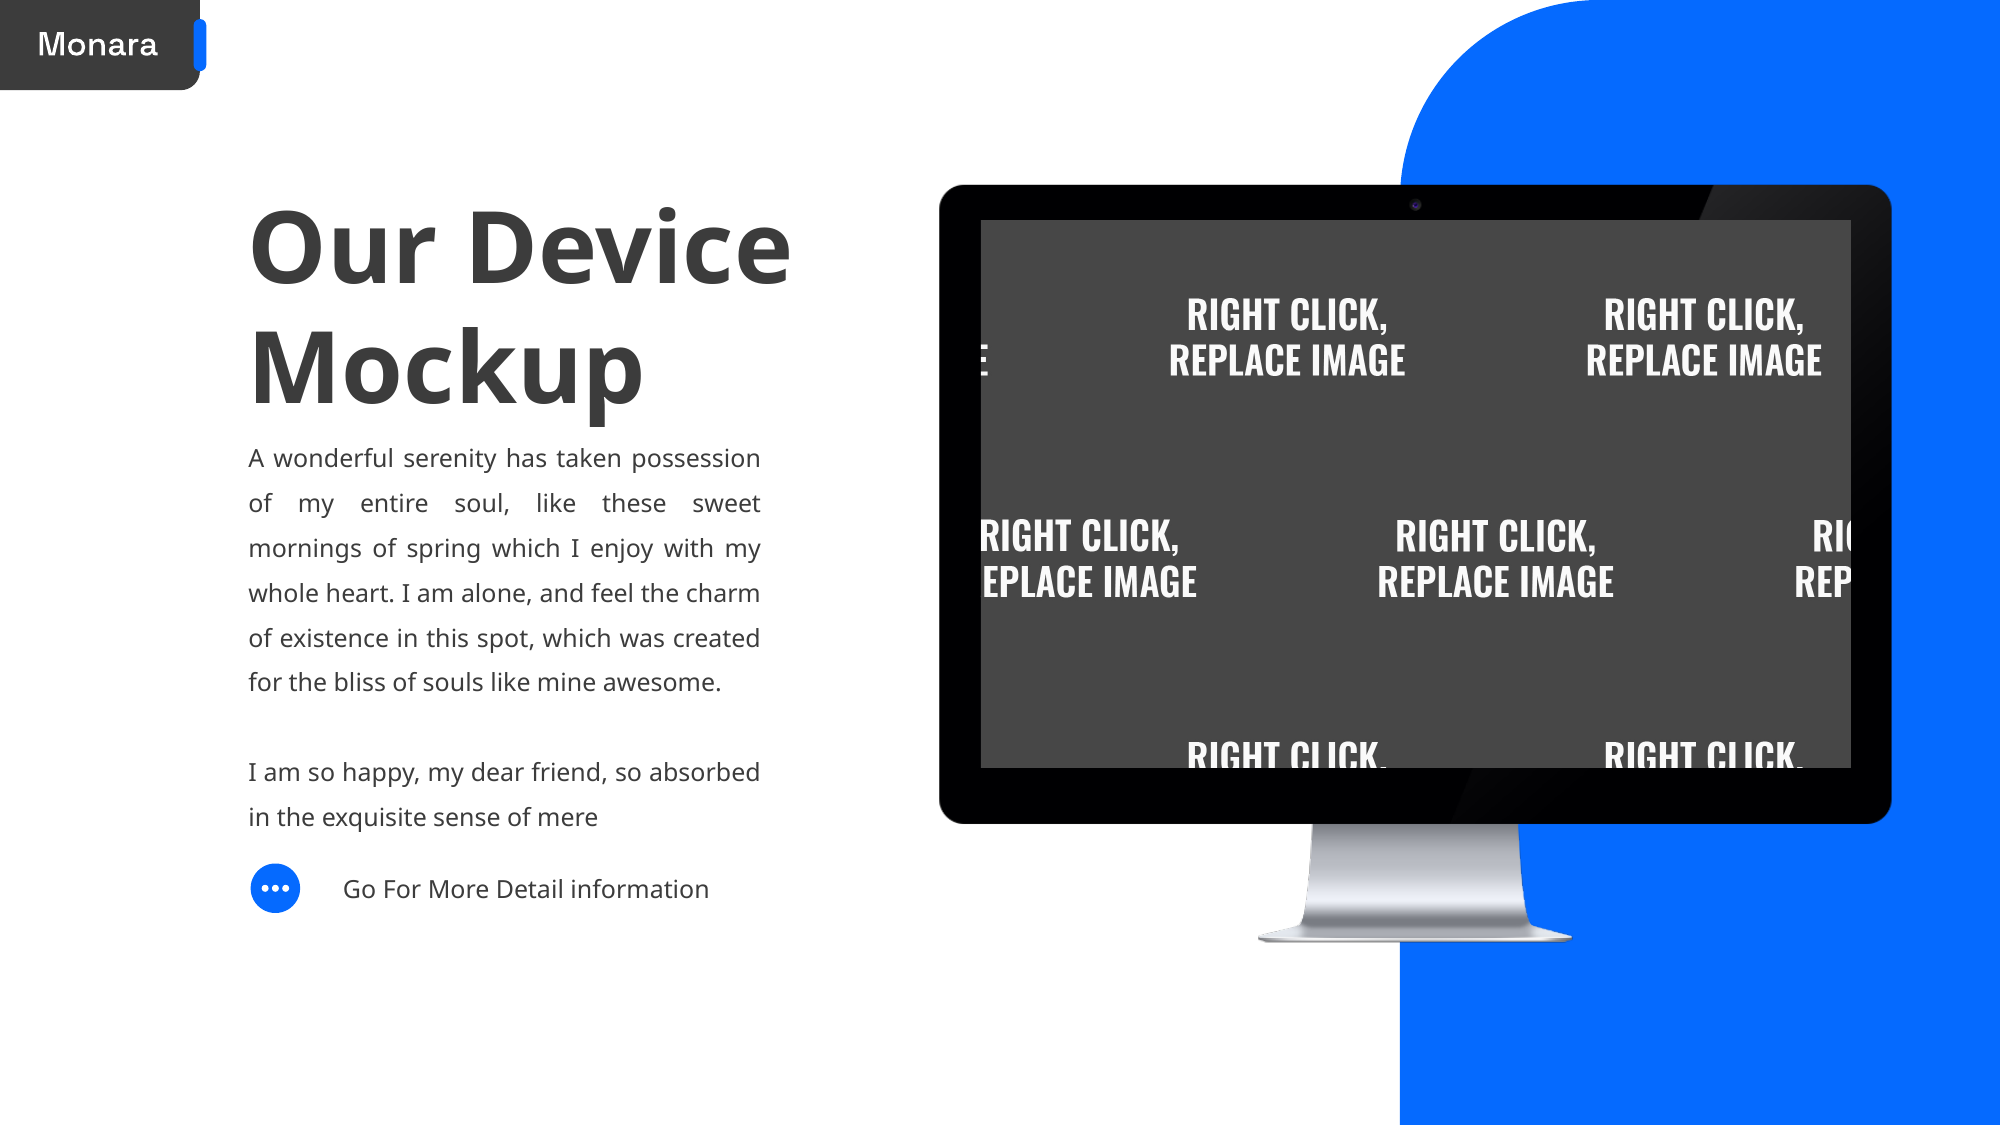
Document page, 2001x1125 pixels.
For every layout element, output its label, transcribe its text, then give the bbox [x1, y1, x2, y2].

text_box A wonderful serenity has taken possession of my entire soul, like these sweet mornings of spring which I enjoy with my whole heart. I am alone, and feel the charm of existence in this spot, which was created for the bliss of souls like mine awesome. I am so happy, my dear friend, so absorbed in the exquisite sense of mere [233, 433, 777, 839]
text_box [200, 17, 208, 73]
text_box [249, 862, 302, 915]
text_box [1398, 0, 2000, 1125]
picture [923, 174, 1909, 951]
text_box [261, 884, 290, 892]
title Our Device Mockup [232, 174, 822, 433]
text_box Go For More Detail information [328, 865, 818, 911]
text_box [0, 0, 200, 91]
